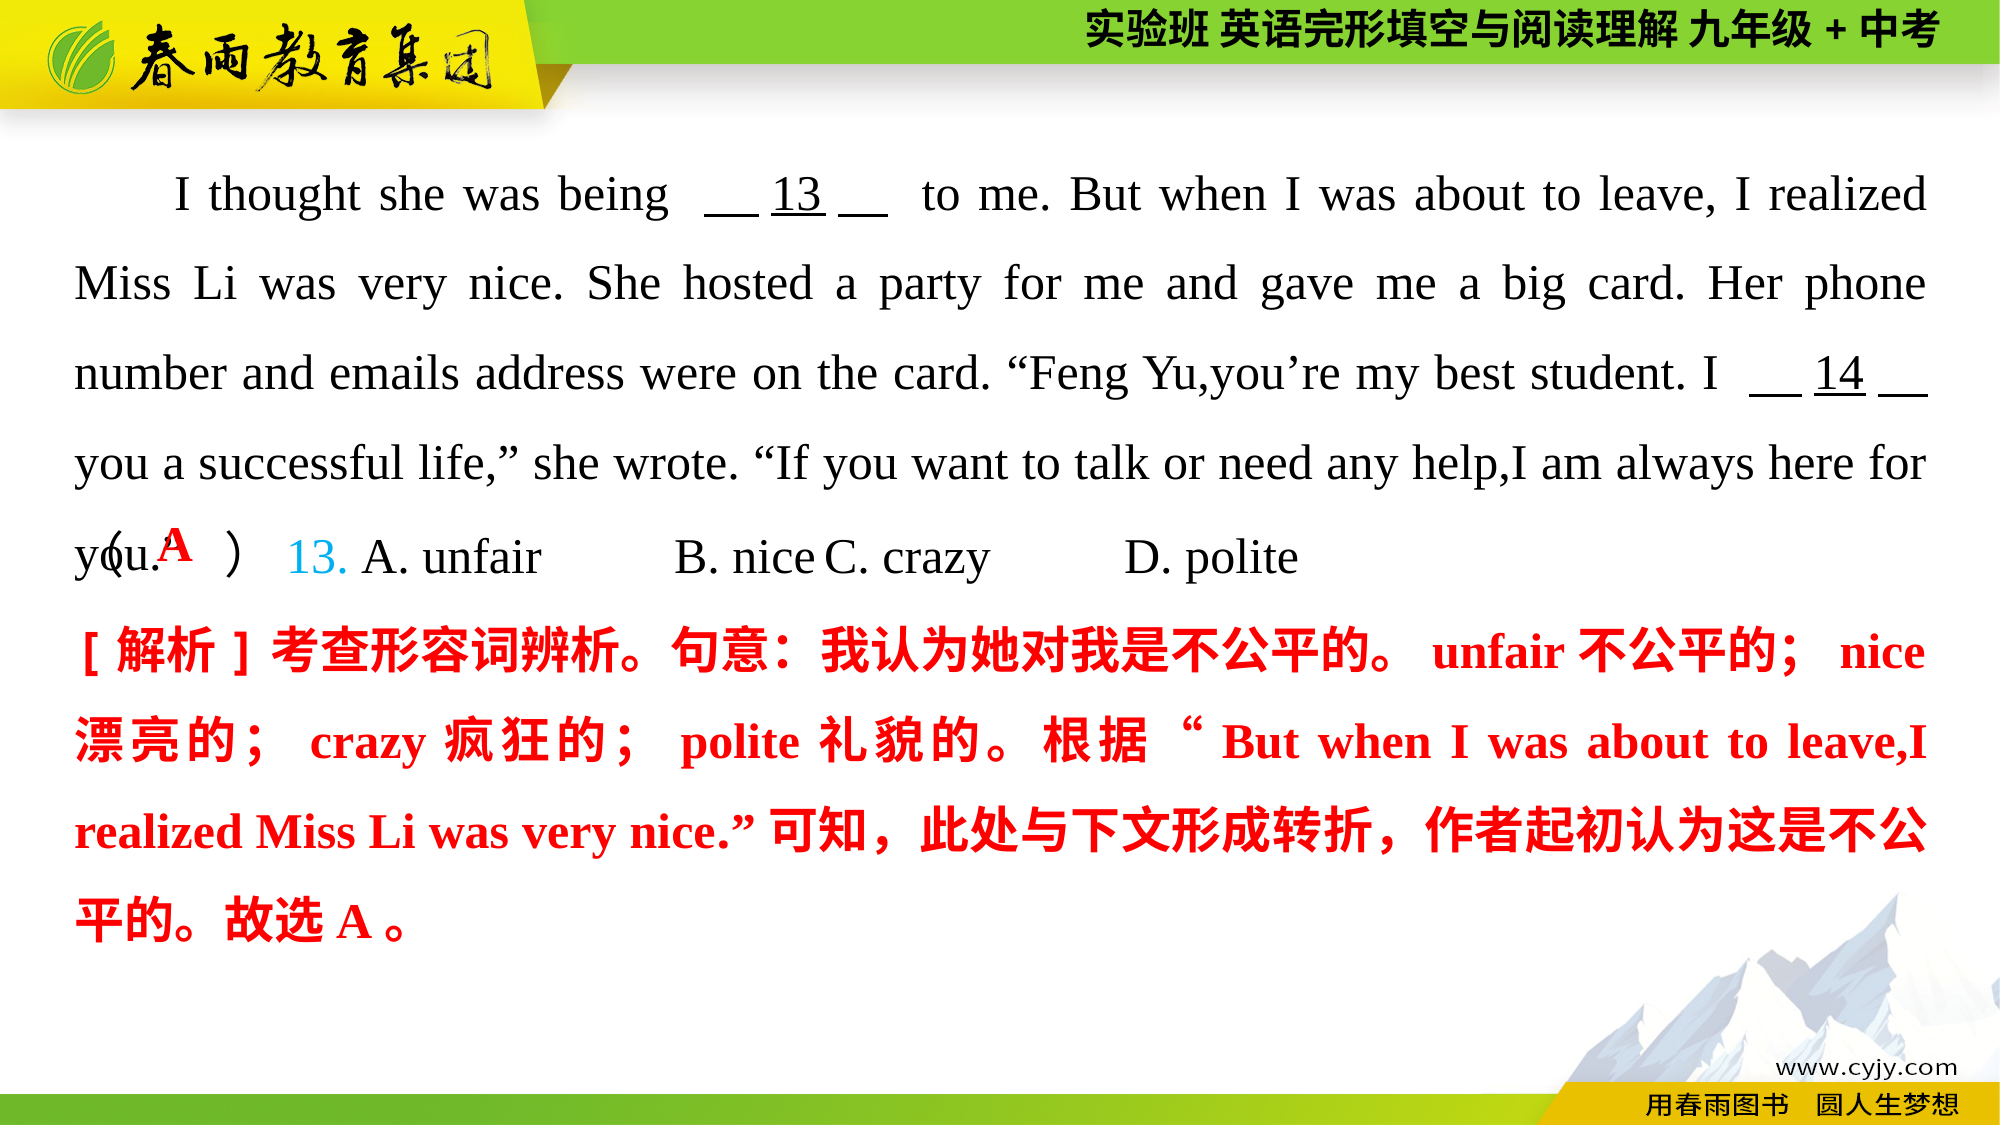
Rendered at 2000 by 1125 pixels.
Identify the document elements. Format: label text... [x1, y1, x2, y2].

text_box A [141, 504, 208, 580]
picture [0, 0, 2000, 1125]
text_box （ ）13. A. unfair B. nice C. crazy D. polite [59, 501, 1944, 591]
text_box [解析]考查形容词辨析。句意：我认为她对我是不公平的。unfair不公平的；nice漂亮的；crazy疯狂的；polite礼貌的。根据“But when I was about to leave,I realized Miss Li was very nice.”可知，此处与下文形成转折，作者起初认为这是不公平的。故选A。 [59, 591, 1944, 957]
list I thought she was being 13 to me. But when I was about to leave, I realized Miss Li was very nice. She hosted a party for me and gave me a big card. Her phone number and emails address were on the card. “Feng Yu,you’re my best student. I 14 you a successful life,” she wrote. “If you want to talk or need any help,I am always here for you.” [59, 122, 1944, 501]
